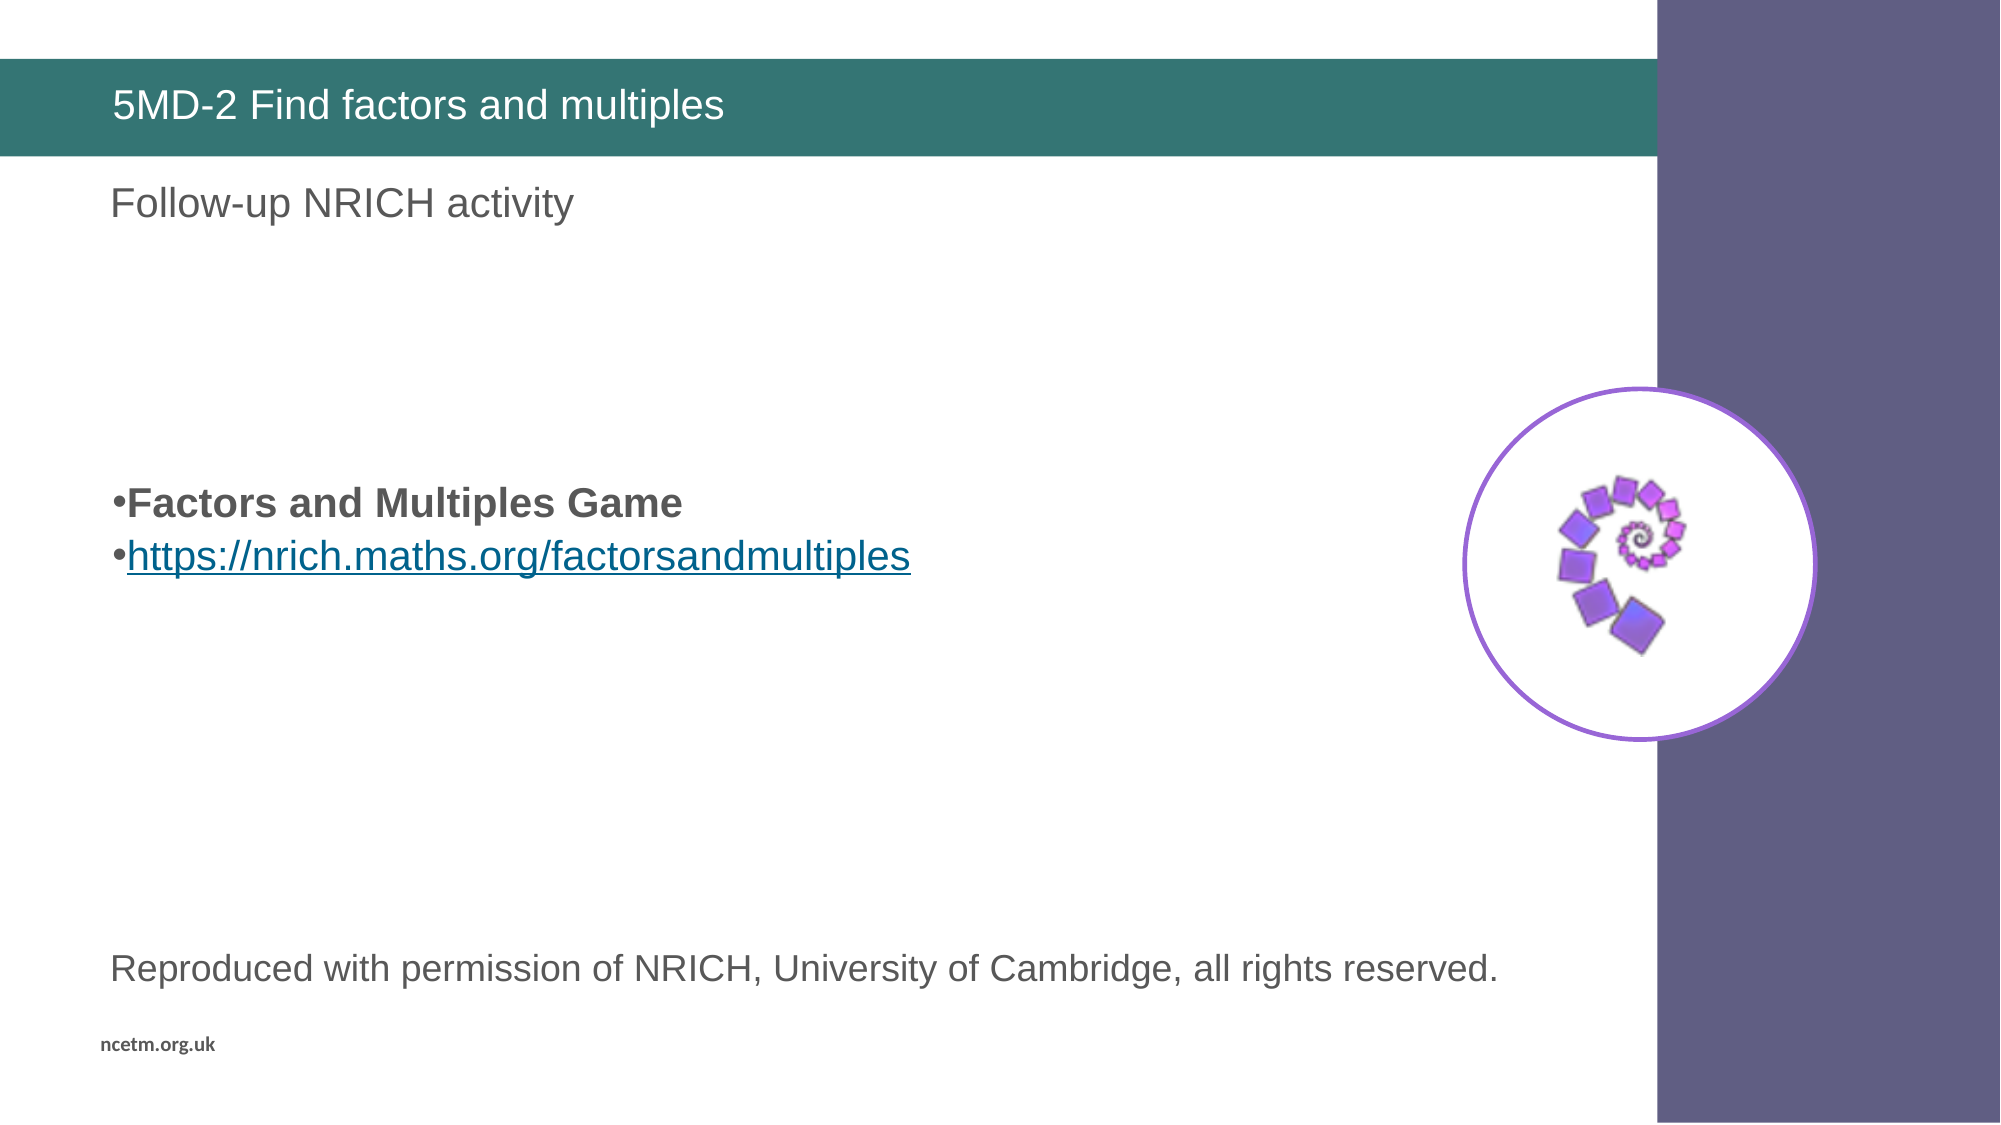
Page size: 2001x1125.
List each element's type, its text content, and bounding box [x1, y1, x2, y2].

list Factors and Multiples Game https://nrich.maths.org/factorsandmultiples [97, 255, 1394, 772]
picture [1556, 468, 1720, 657]
title 5MD-2 Find factors and multiples [97, 76, 1945, 147]
